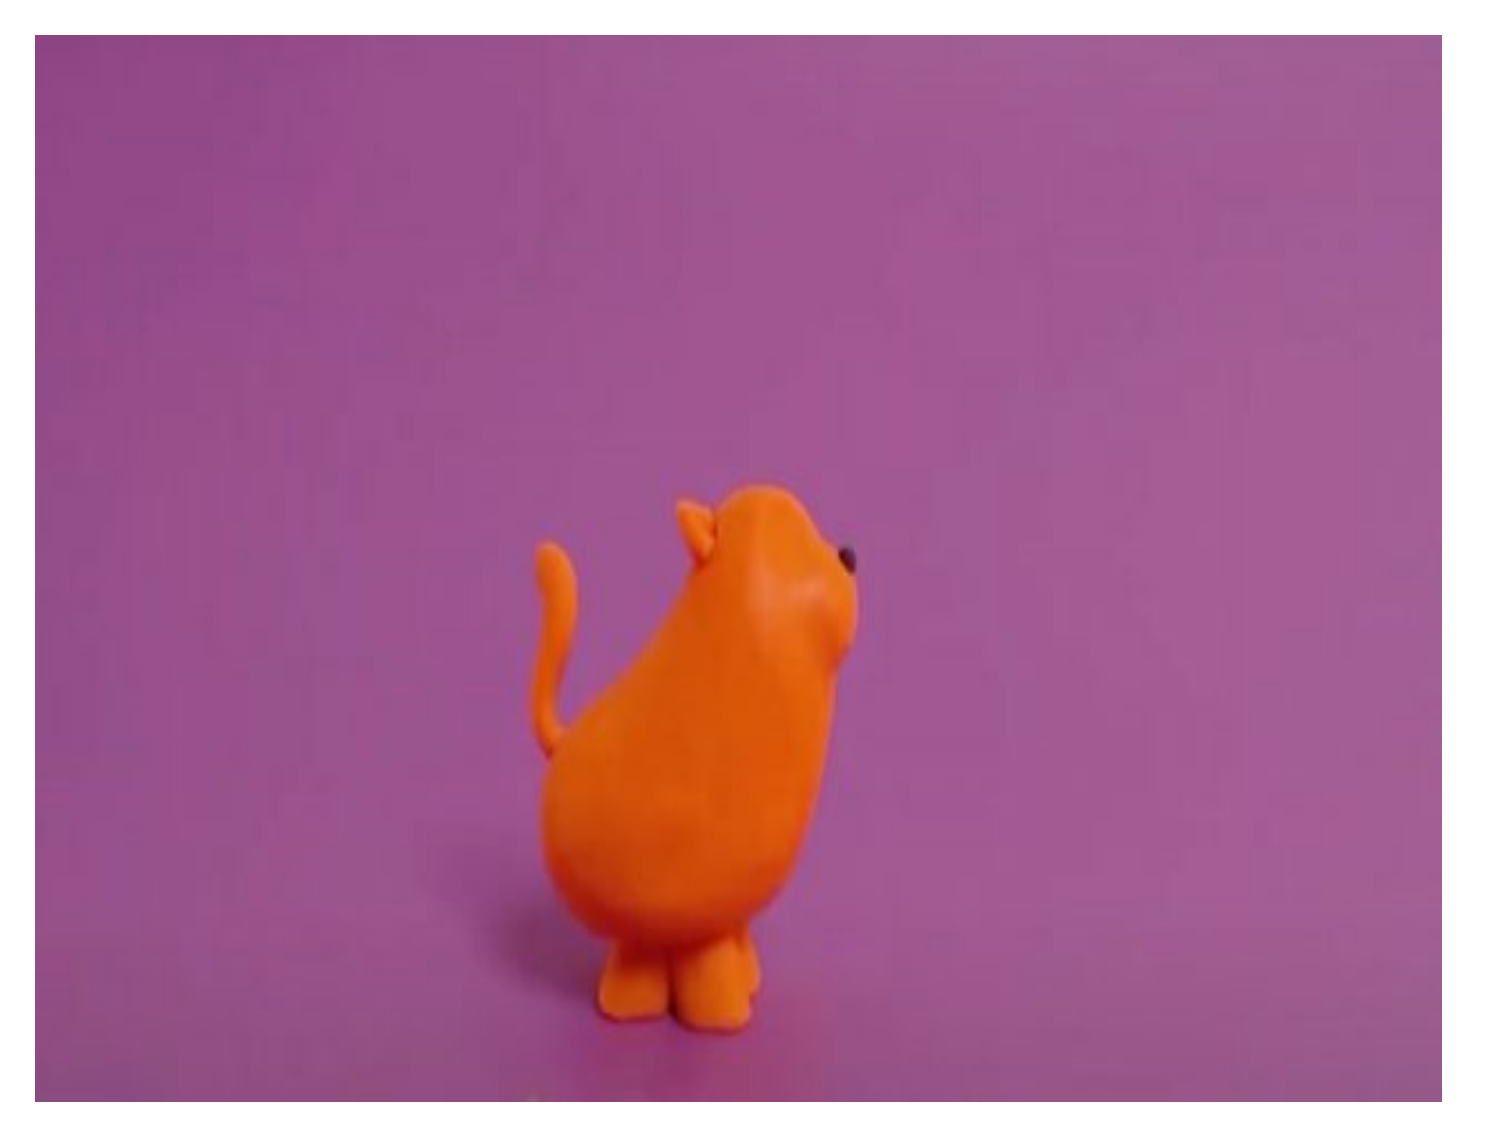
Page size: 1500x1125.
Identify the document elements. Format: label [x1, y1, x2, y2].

list [34, 34, 1442, 1102]
